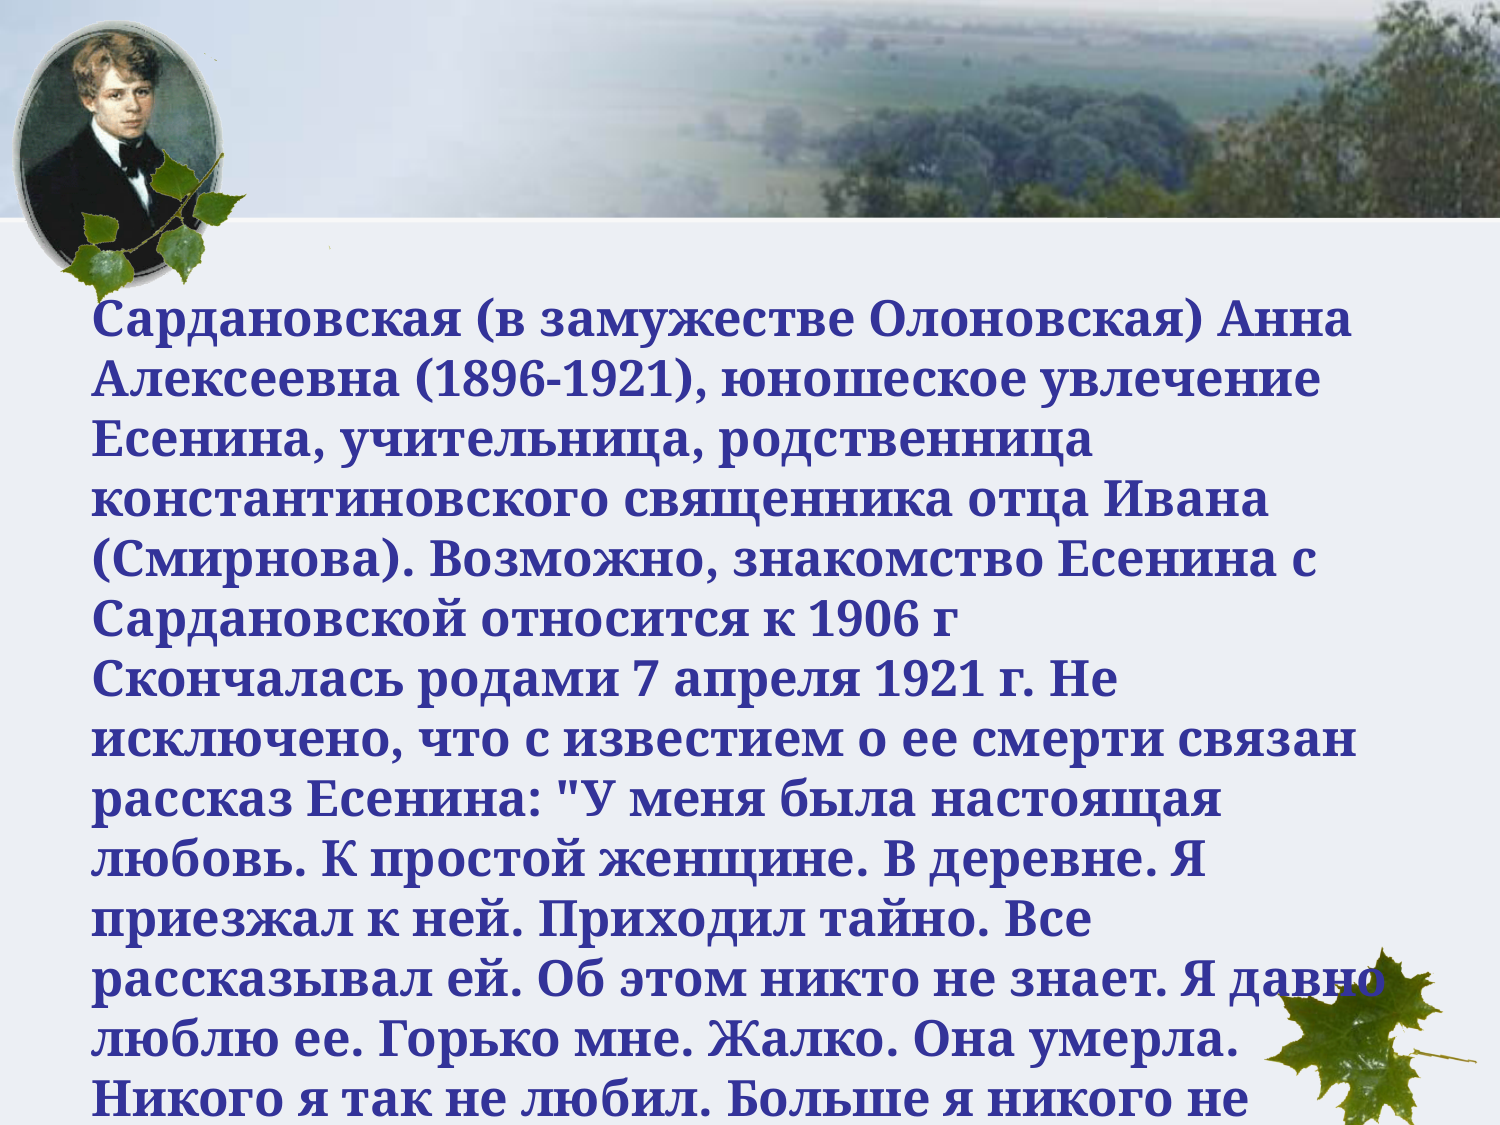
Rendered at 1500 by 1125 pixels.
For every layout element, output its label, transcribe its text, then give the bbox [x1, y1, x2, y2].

text_box Сардановская (в замужестве Олоновская) Анна Алексеевна (1896-1921), юношеское увлечение Есенина, учительница, родственница константиновского священника отца Ивана (Смирнова). Возможно, знакомство Есенина с Сардановской относится к 1906 г Скончалась родами 7 апреля 1921 г. Не исключено, что с известием о ее смерти связан рассказ Есенина: "У меня была настоящая любовь. К простой женщине. В деревне. Я приезжал к ней. Приходил тайно. Все рассказывал ей. Об этом никто не знает. Я давно люблю ее. Горько мне. Жалко. Она умерла. Никого я так не любил. Больше я никого не люблю". [76, 278, 1436, 1125]
picture [0, 0, 1500, 1125]
